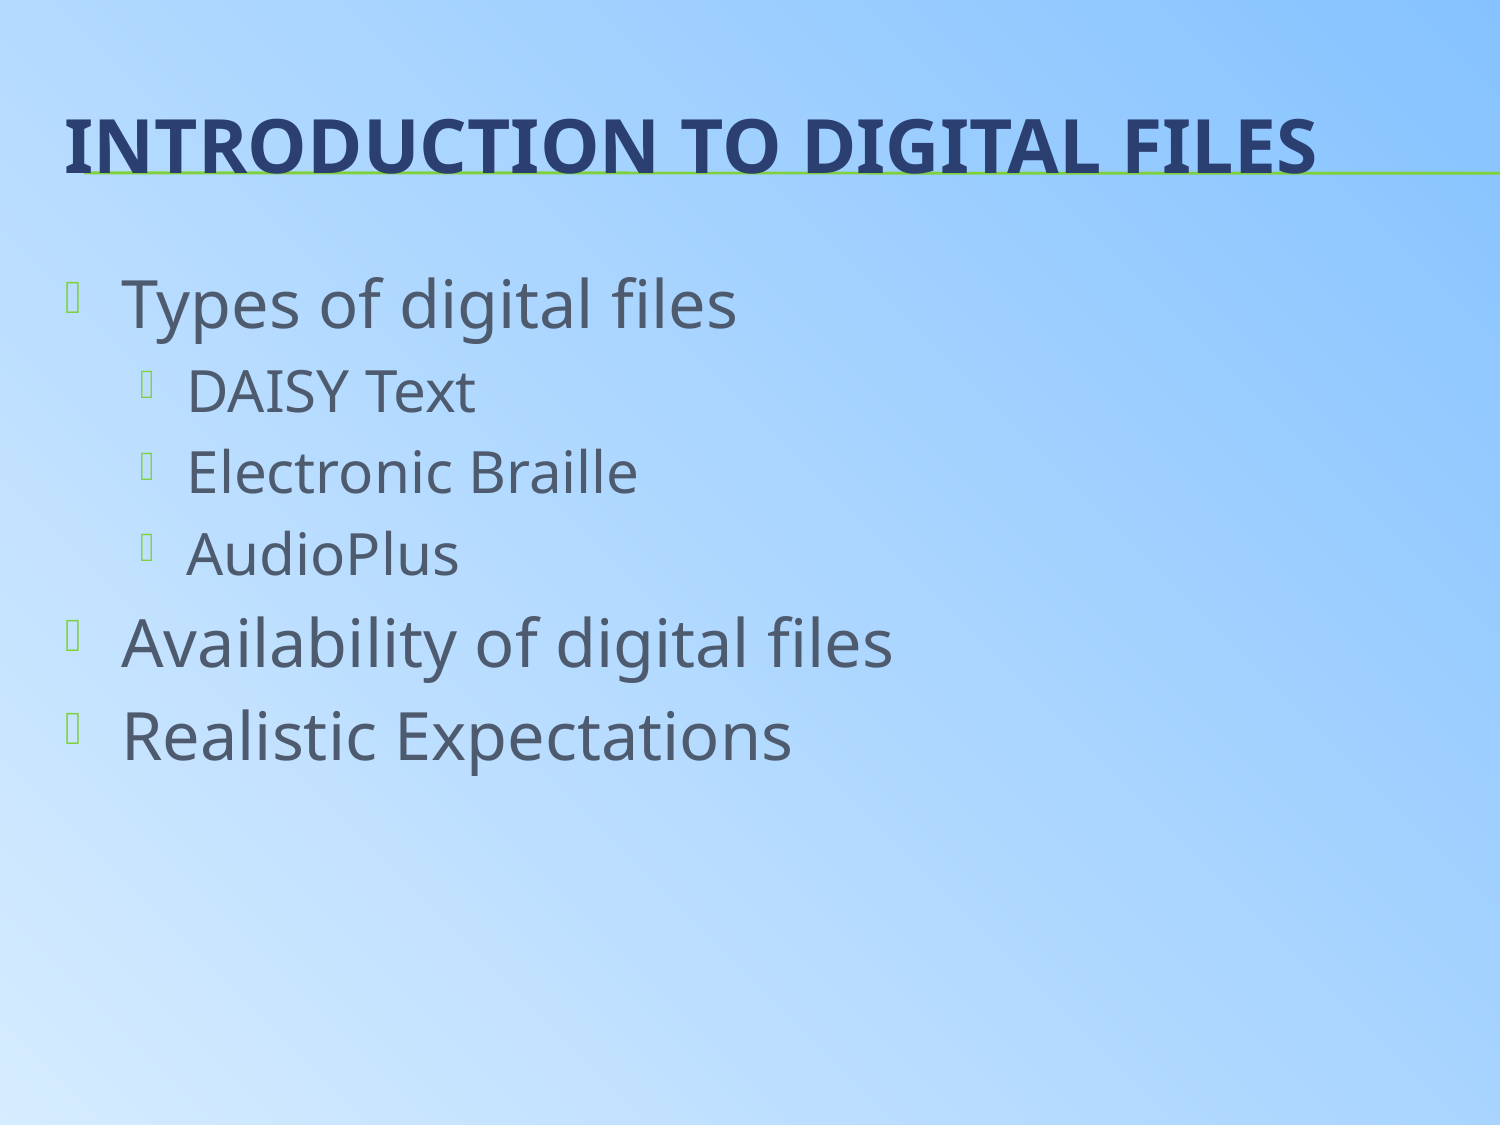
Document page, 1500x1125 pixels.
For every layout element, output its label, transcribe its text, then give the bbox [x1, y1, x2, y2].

list Types of digital files DAISY Text Electronic Braille AudioPlus Availability of digital files Realistic Expectations [50, 254, 1475, 998]
title INTRODUCTION TO DIGITAL FILES [50, 75, 1475, 213]
